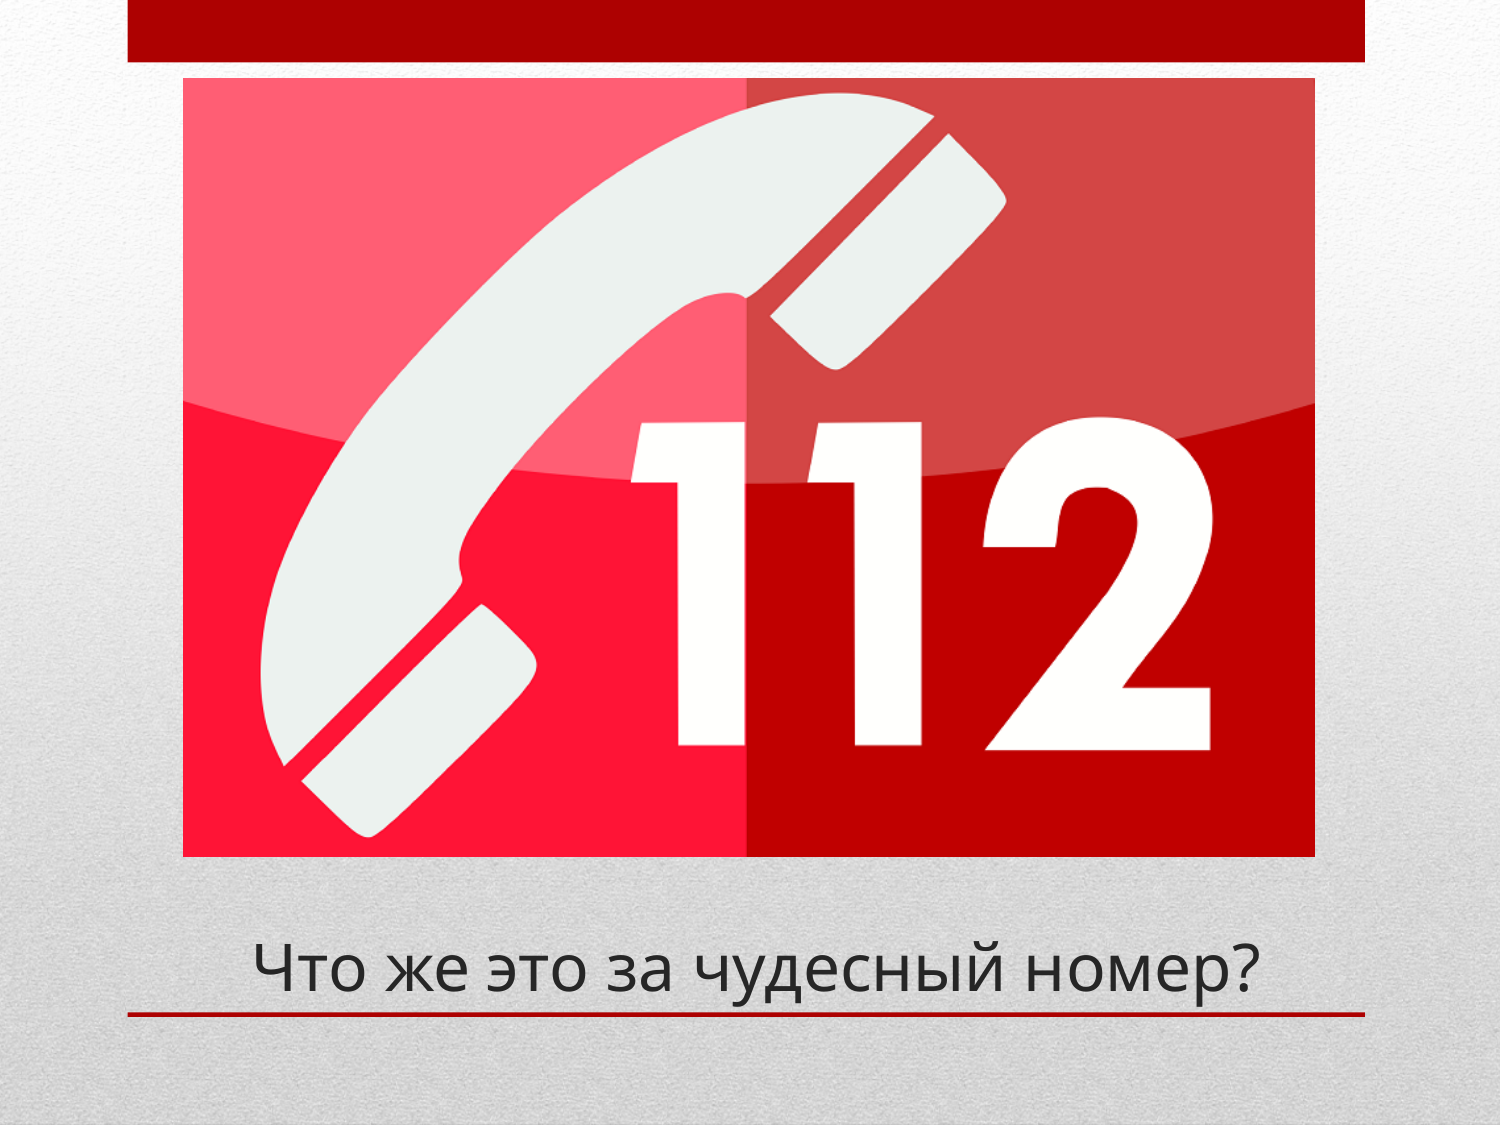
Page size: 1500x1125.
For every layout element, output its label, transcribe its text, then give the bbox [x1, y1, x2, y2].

picture [182, 77, 1316, 858]
title Что же это за чудесный номер? [125, 869, 1388, 1013]
